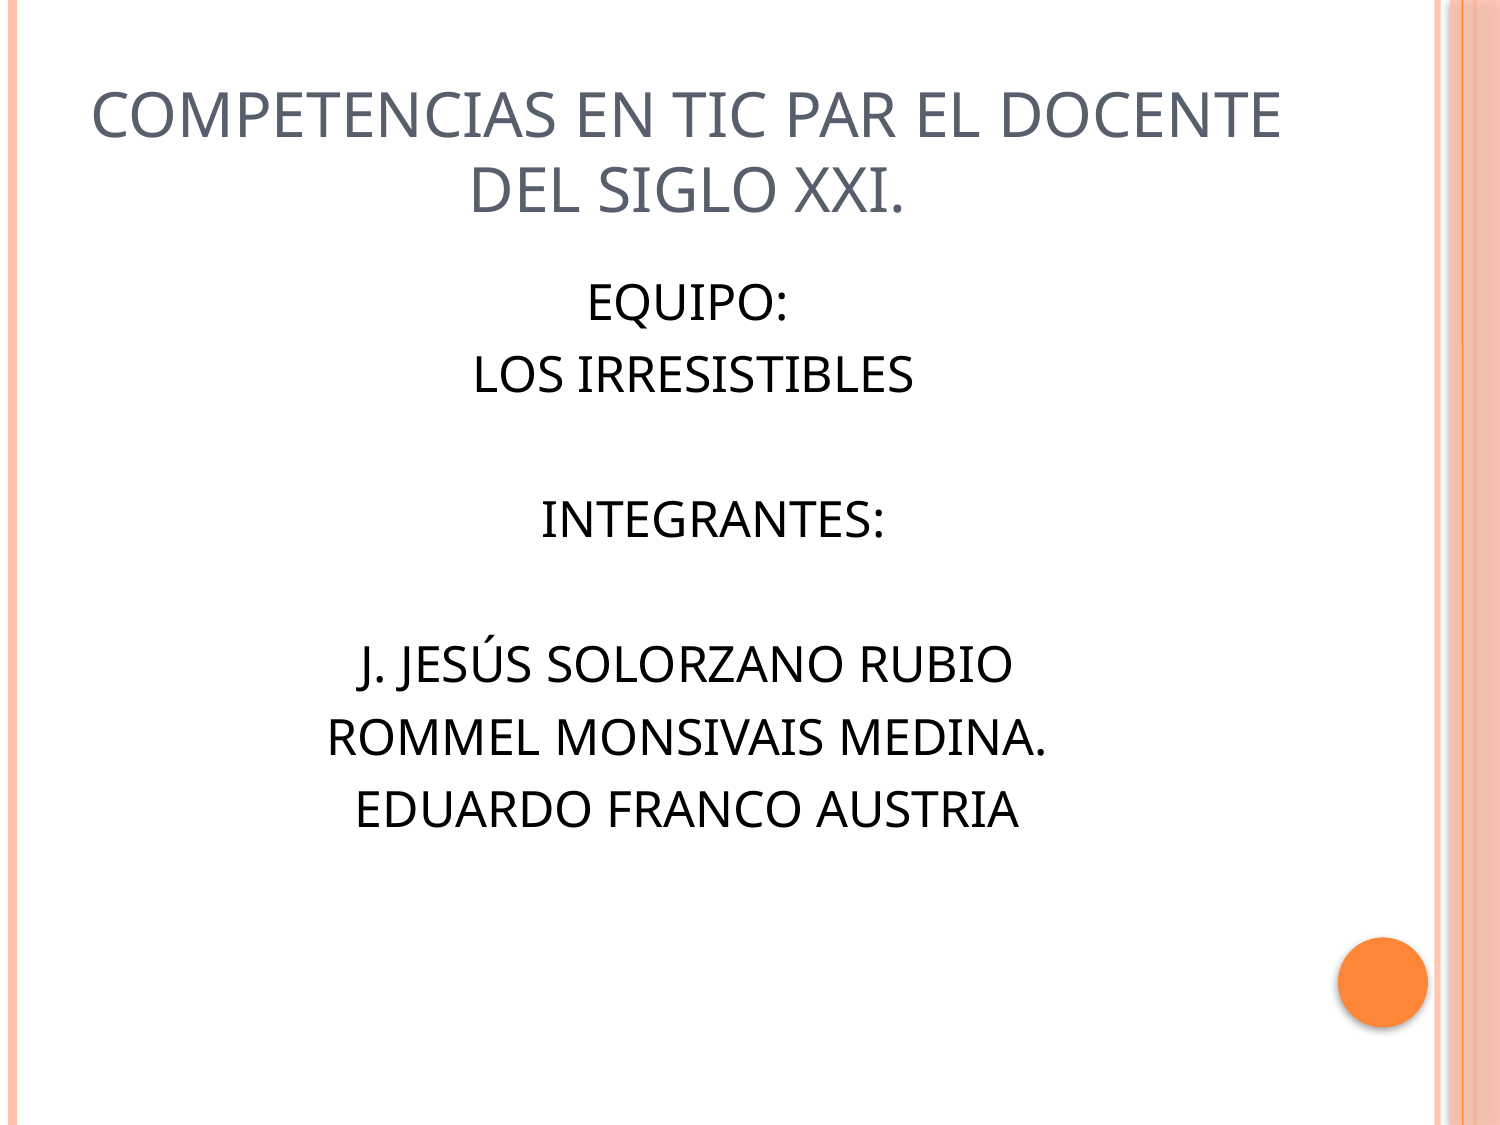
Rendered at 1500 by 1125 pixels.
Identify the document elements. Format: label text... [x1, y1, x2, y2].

title Competencias en tic par el docente del siglo xxi. [75, 45, 1300, 233]
list EQUIPO: LOS IRRESISTIBLES INTEGRANTES: J. JESÚS SOLORZANO RUBIO ROMMEL MONSIVAIS MEDINA. EDUARDO FRANCO AUSTRIA [75, 262, 1300, 1062]
